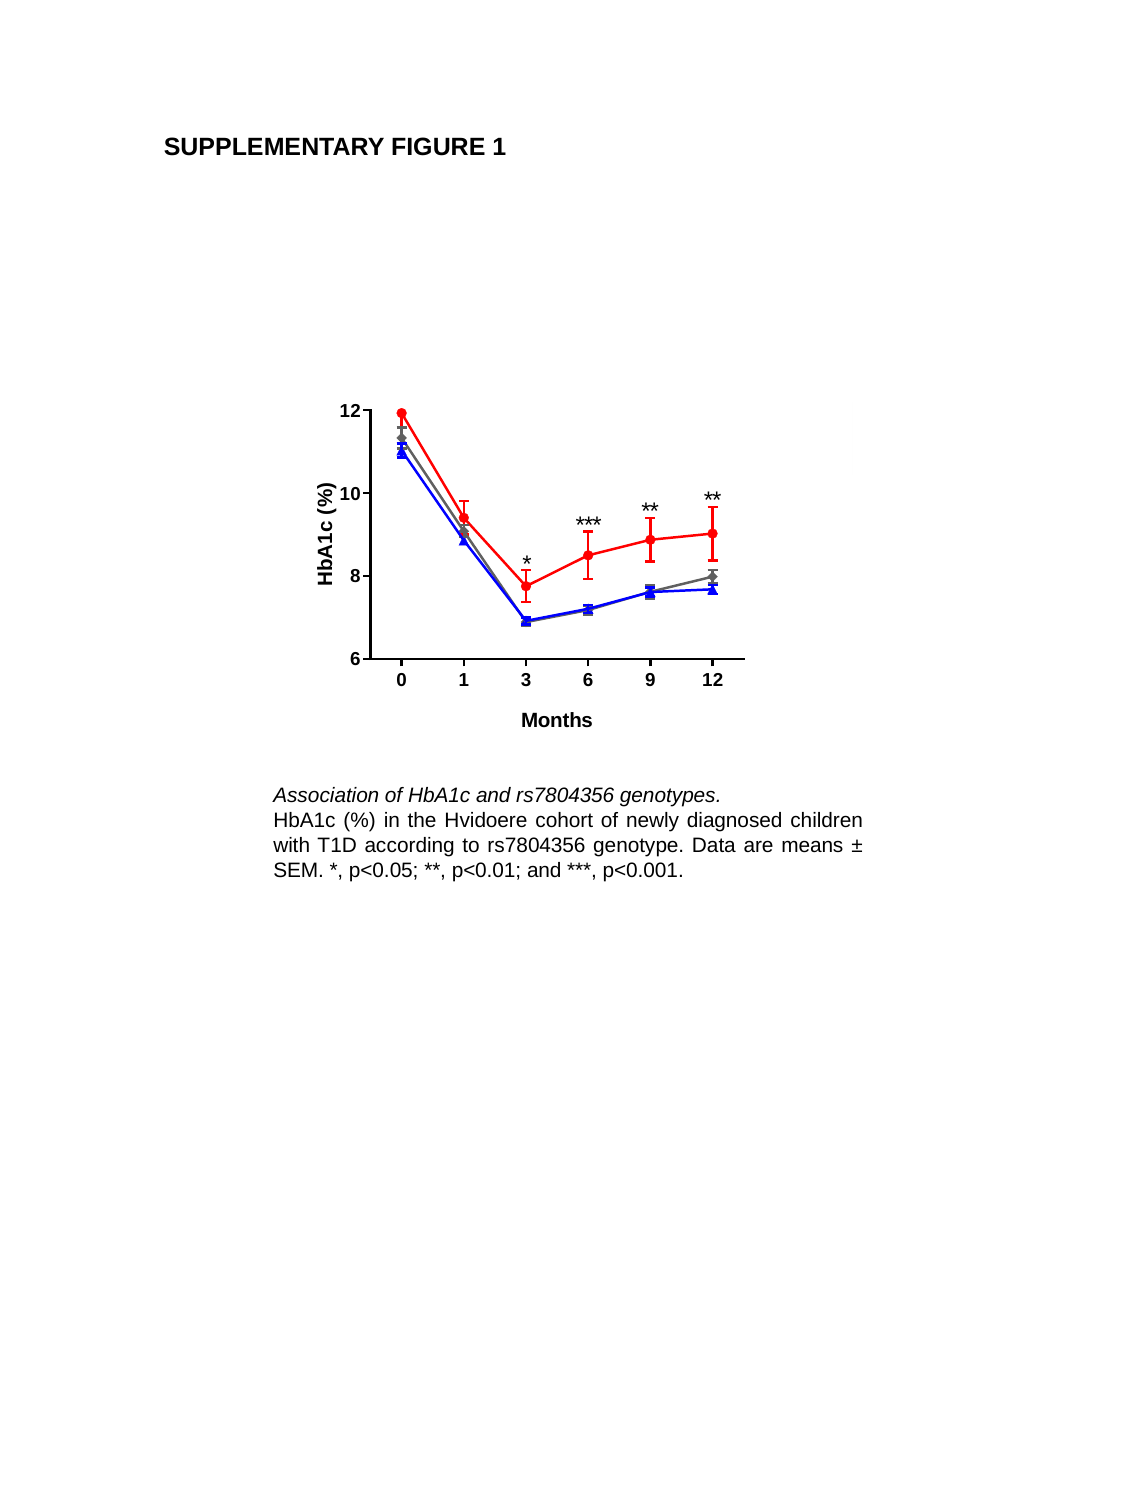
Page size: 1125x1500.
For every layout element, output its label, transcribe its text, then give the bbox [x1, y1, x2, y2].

picture [294, 375, 853, 750]
text_box SUPPLEMENTARY FIGURE 1 [149, 123, 526, 168]
text_box Association of HbA1c and rs7804356 genotypes. HbA1c (%) in the Hvidoere cohort of newly diagnosed children with T1D according to rs7804356 genotype. Data are means ± SEM. *, p<0.05; **, p<0.01; and ***, p<0.001. [258, 774, 878, 890]
